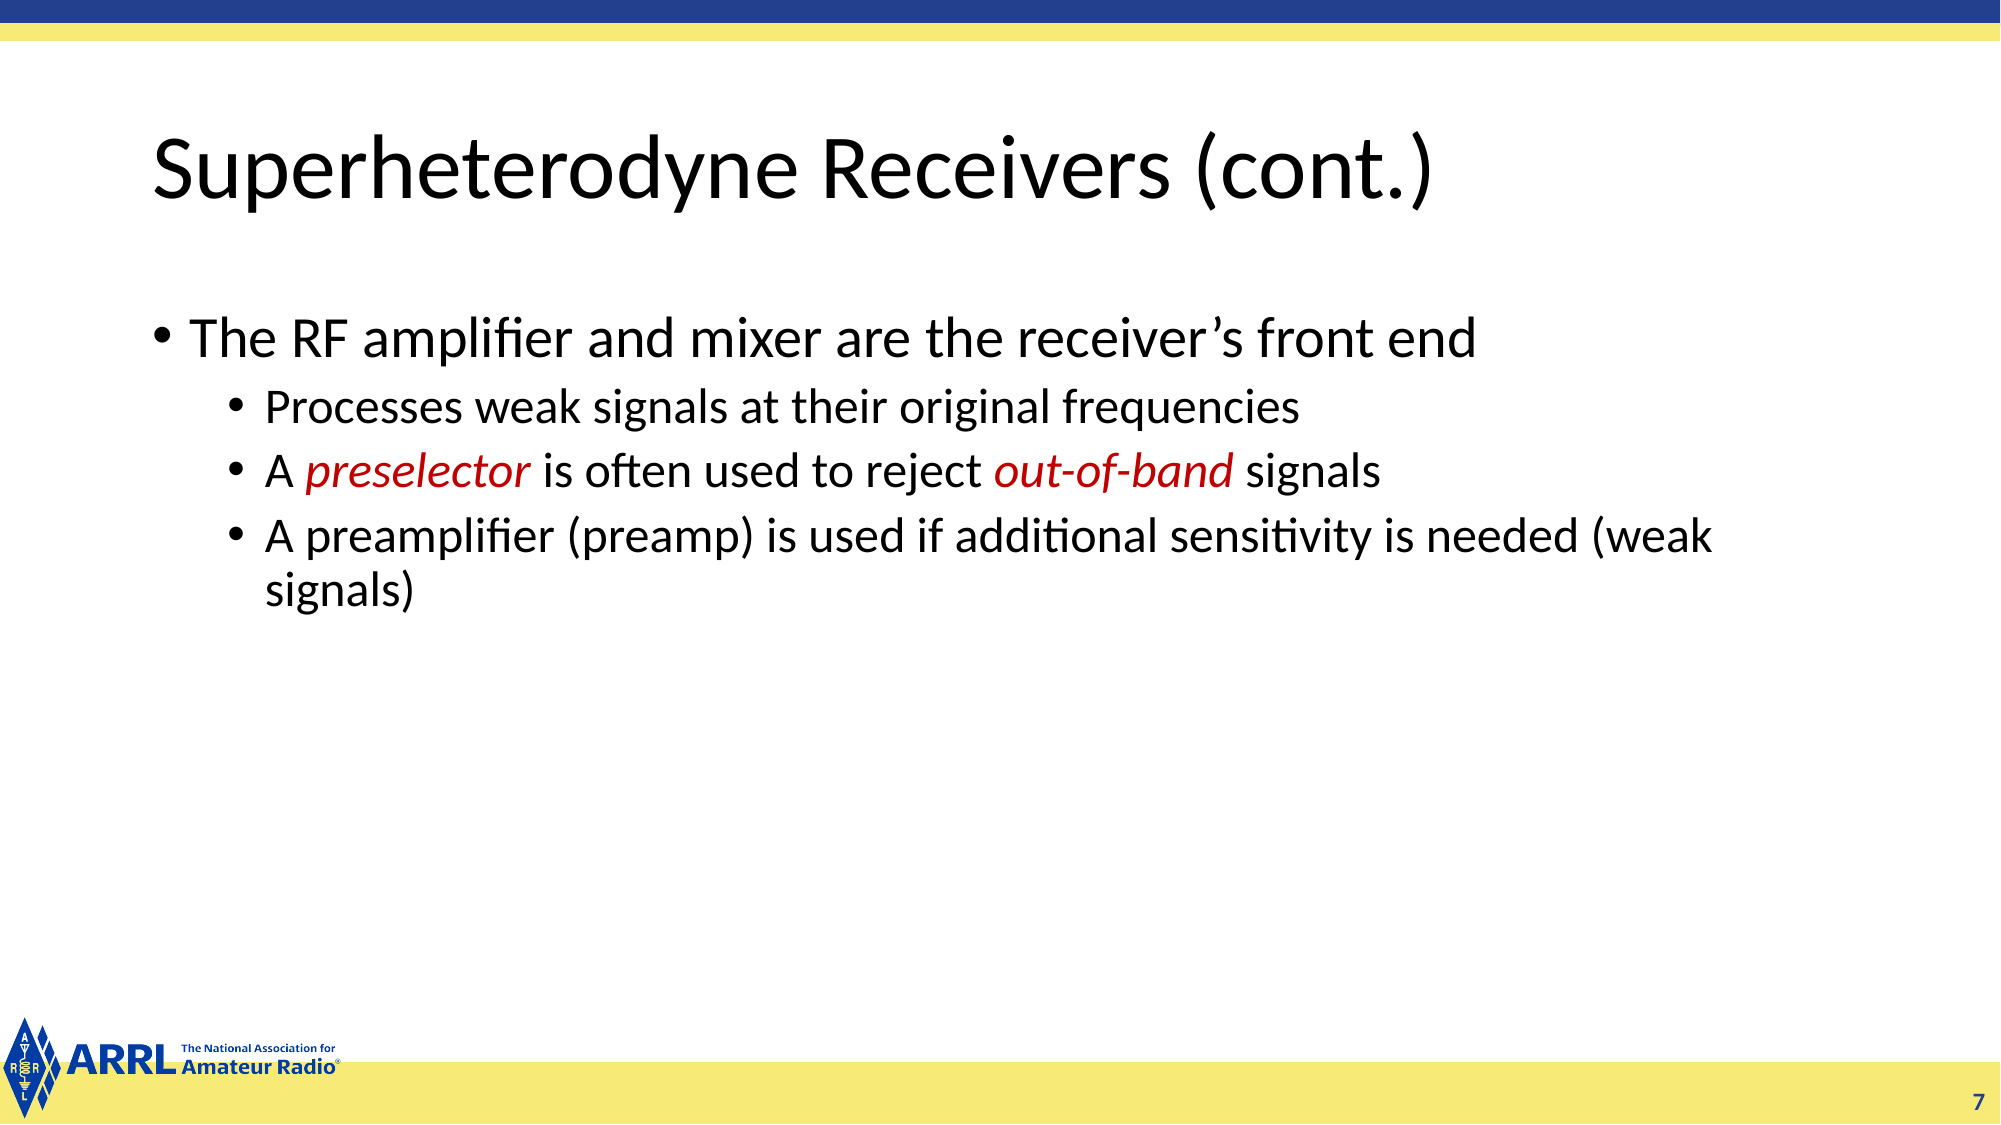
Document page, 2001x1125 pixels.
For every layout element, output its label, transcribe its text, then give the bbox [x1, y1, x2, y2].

list The RF amplifier and mixer are the receiver’s front end Processes weak signals at their original frequencies A preselector is often used to reject out-of-band signals A preamplifier (preamp) is used if additional sensitivity is needed (weak signals) [137, 299, 1863, 1014]
title Superheterodyne Receivers (cont.) [137, 59, 1863, 278]
picture [1, 1015, 342, 1121]
